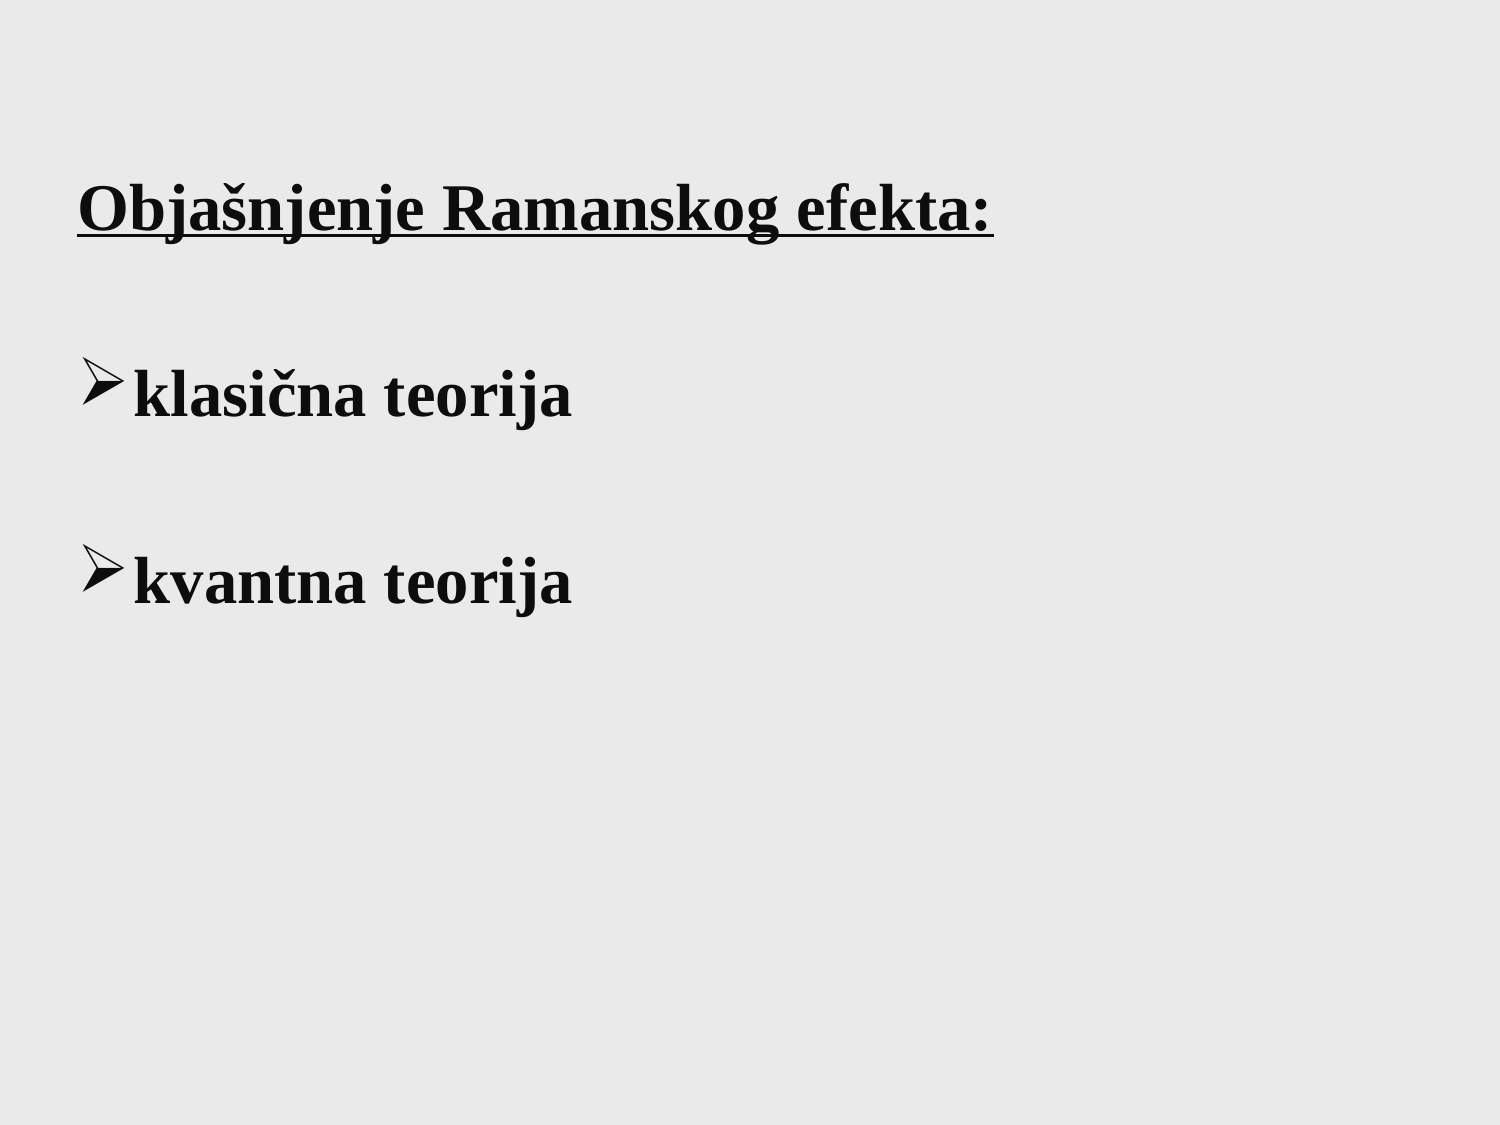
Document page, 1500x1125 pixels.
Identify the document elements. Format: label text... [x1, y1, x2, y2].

list Objašnjenje Ramanskog efekta: klasična teorija kvantna teorija [62, 62, 1450, 1000]
